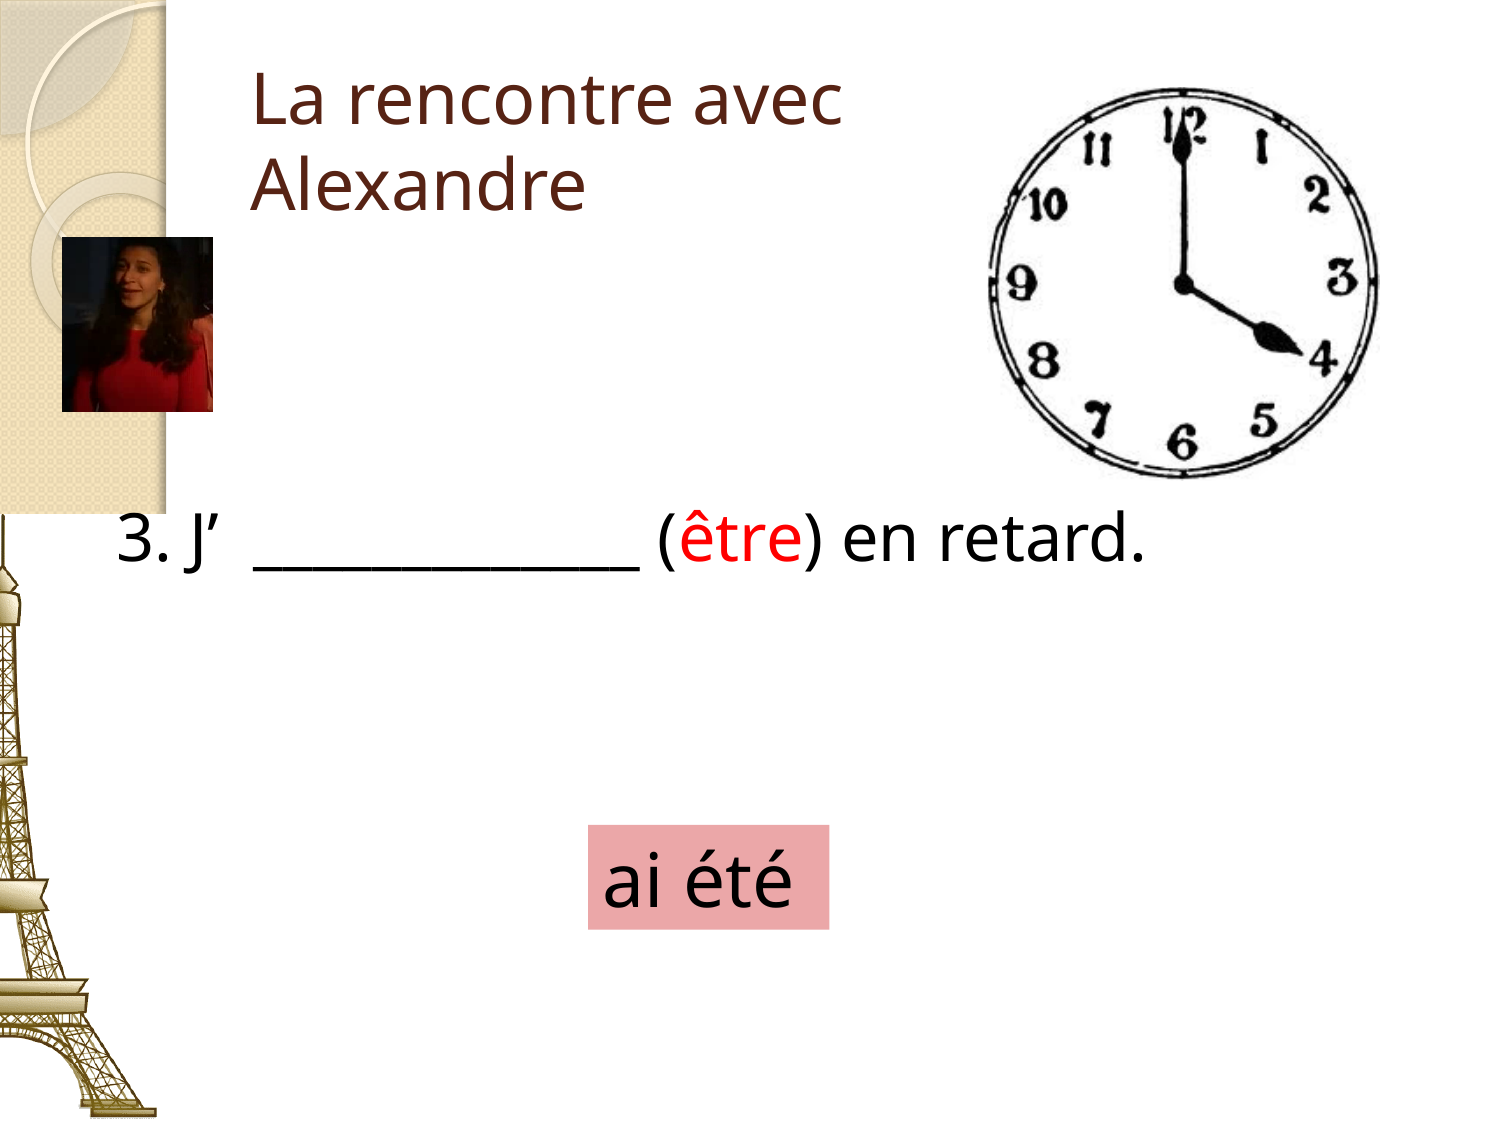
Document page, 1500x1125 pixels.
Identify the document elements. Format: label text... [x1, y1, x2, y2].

picture [0, 514, 167, 1125]
title La rencontre avec Alexandre [235, 45, 1100, 233]
text_box ai été [588, 824, 830, 930]
picture [62, 237, 213, 412]
picture [987, 87, 1380, 482]
list 3. J’ _____________ (être) en retard. [87, 487, 1413, 650]
